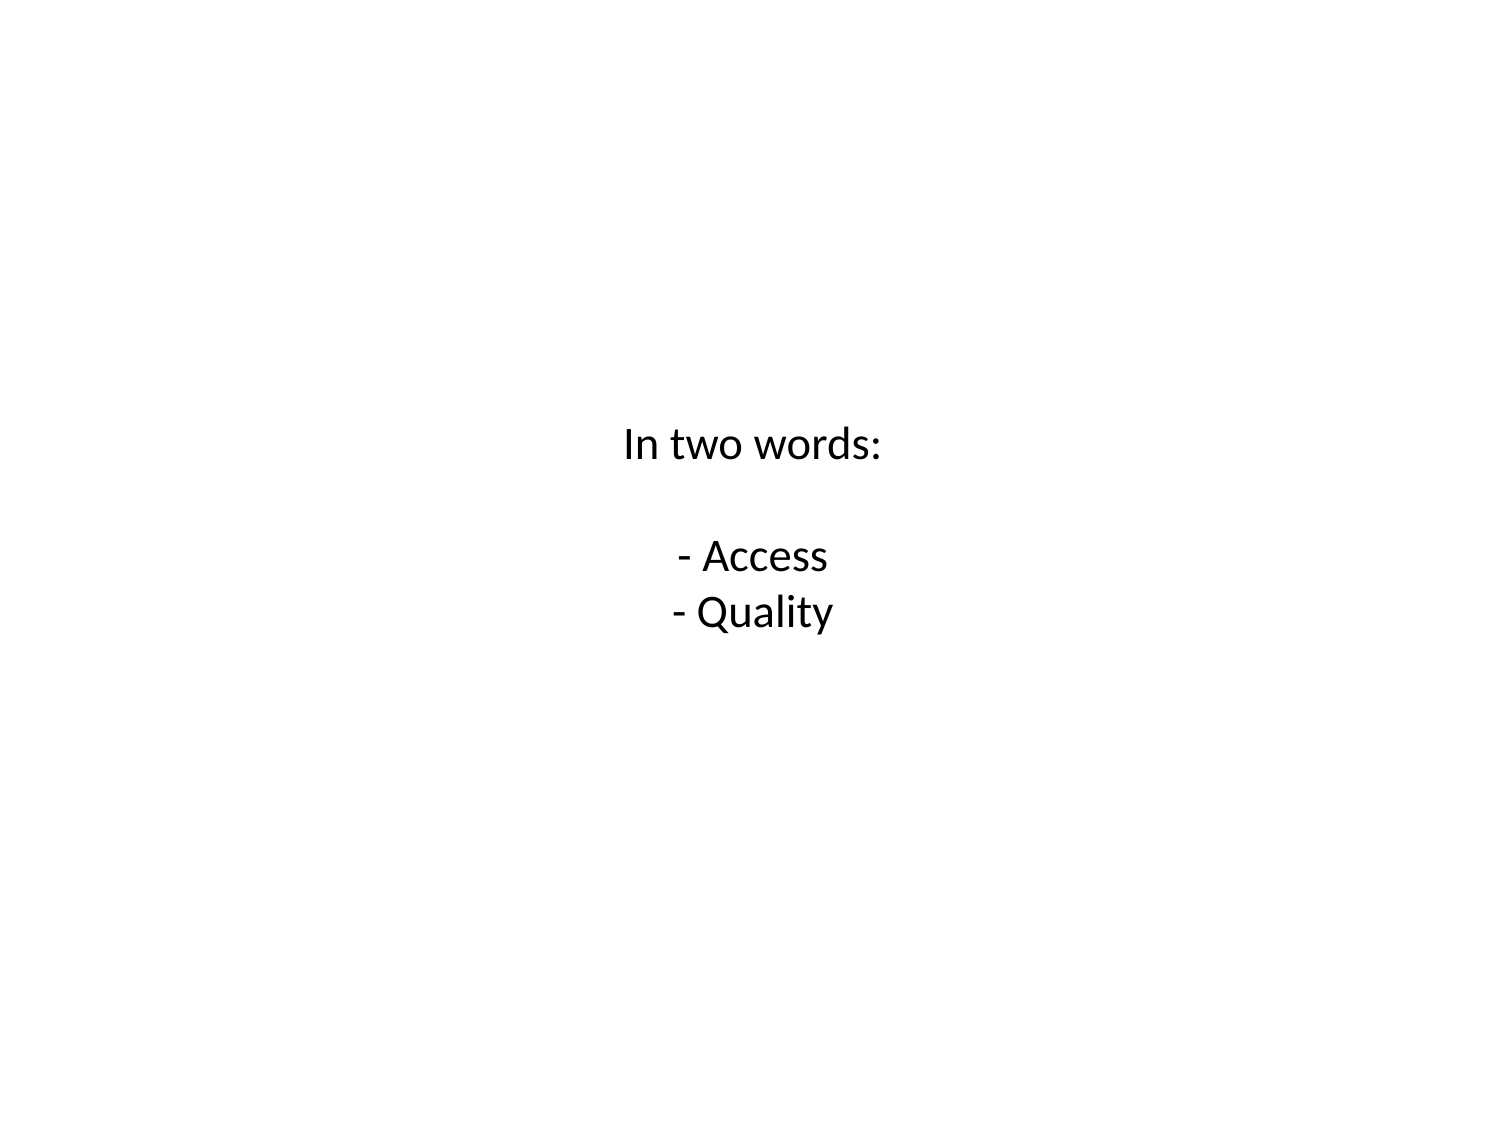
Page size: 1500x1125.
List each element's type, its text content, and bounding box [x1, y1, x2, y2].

title In two words: - Access - Quality [29, 404, 1477, 646]
